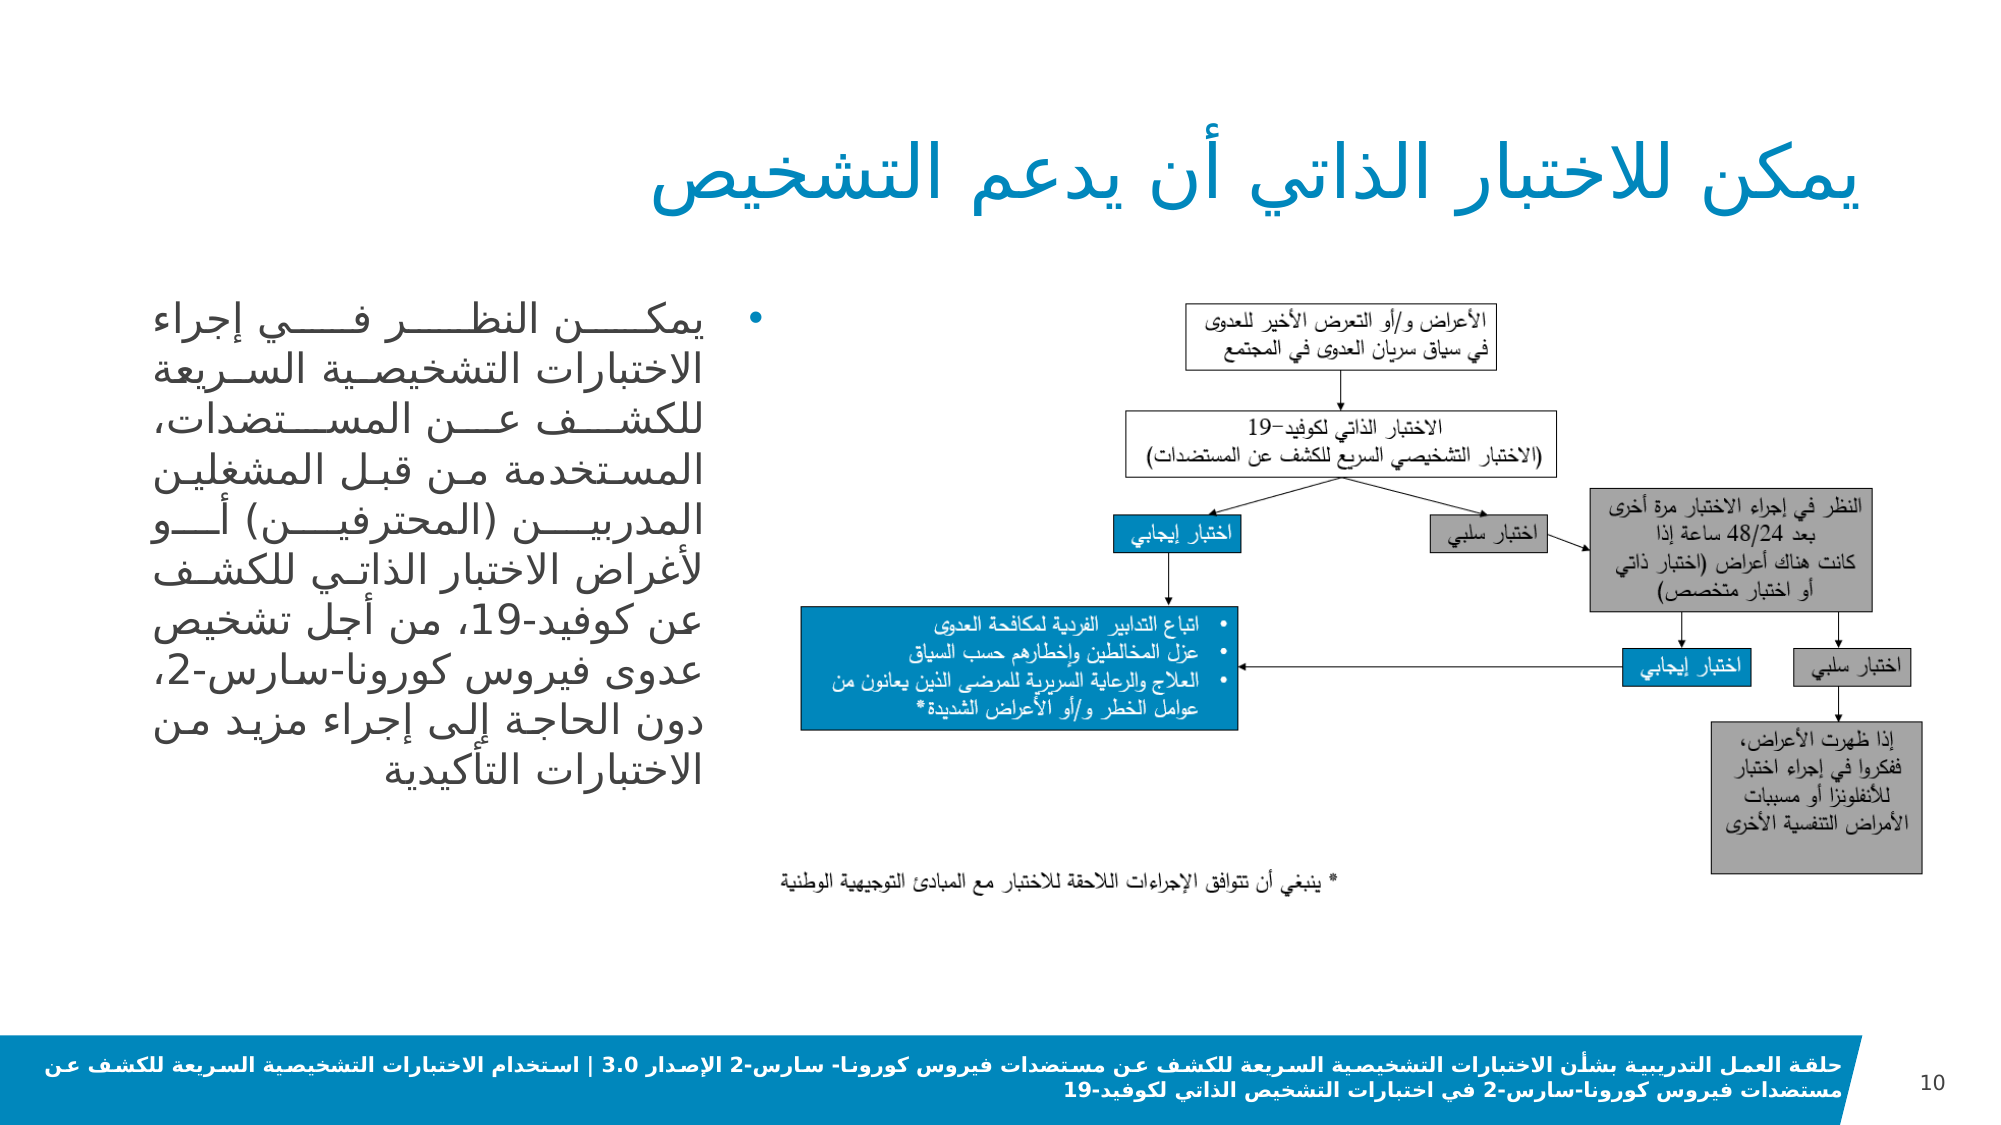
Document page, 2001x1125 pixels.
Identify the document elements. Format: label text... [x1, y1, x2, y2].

title يمكن للاختبار الذاتي أن يدعم التشخيص [137, 59, 1863, 215]
footer حلقة العمل التدريبية بشأن الاختبارات التشخيصية السريعة للكشف عن مستضدات فيروس كورونا- سارس-2 الإصدار 3.0 | استخدام الاختبارات التشخيصية السريعة للكشف عن مستضدات فيروس كورونا-سارس-2 في اختبارات التشخيص الذاتي لكوفيد-19 [44, 1035, 1843, 1118]
list يمكن النظر في إجراء الاختبارات التشخيصية السريعة للكشف عن المستضدات، المستخدمة من قبل المشغلين المدربين (المحترفين) أو لأغراض الاختبار الذاتي للكشف عن كوفيد-19، من أجل تشخيص عدوى فيروس كورونا-سارس-2، دون الحاجة إلى إجراء مزيد من الاختبارات التأكيدية [137, 284, 795, 1014]
slide_number 10 [1862, 1035, 1947, 1125]
picture [767, 284, 1947, 908]
